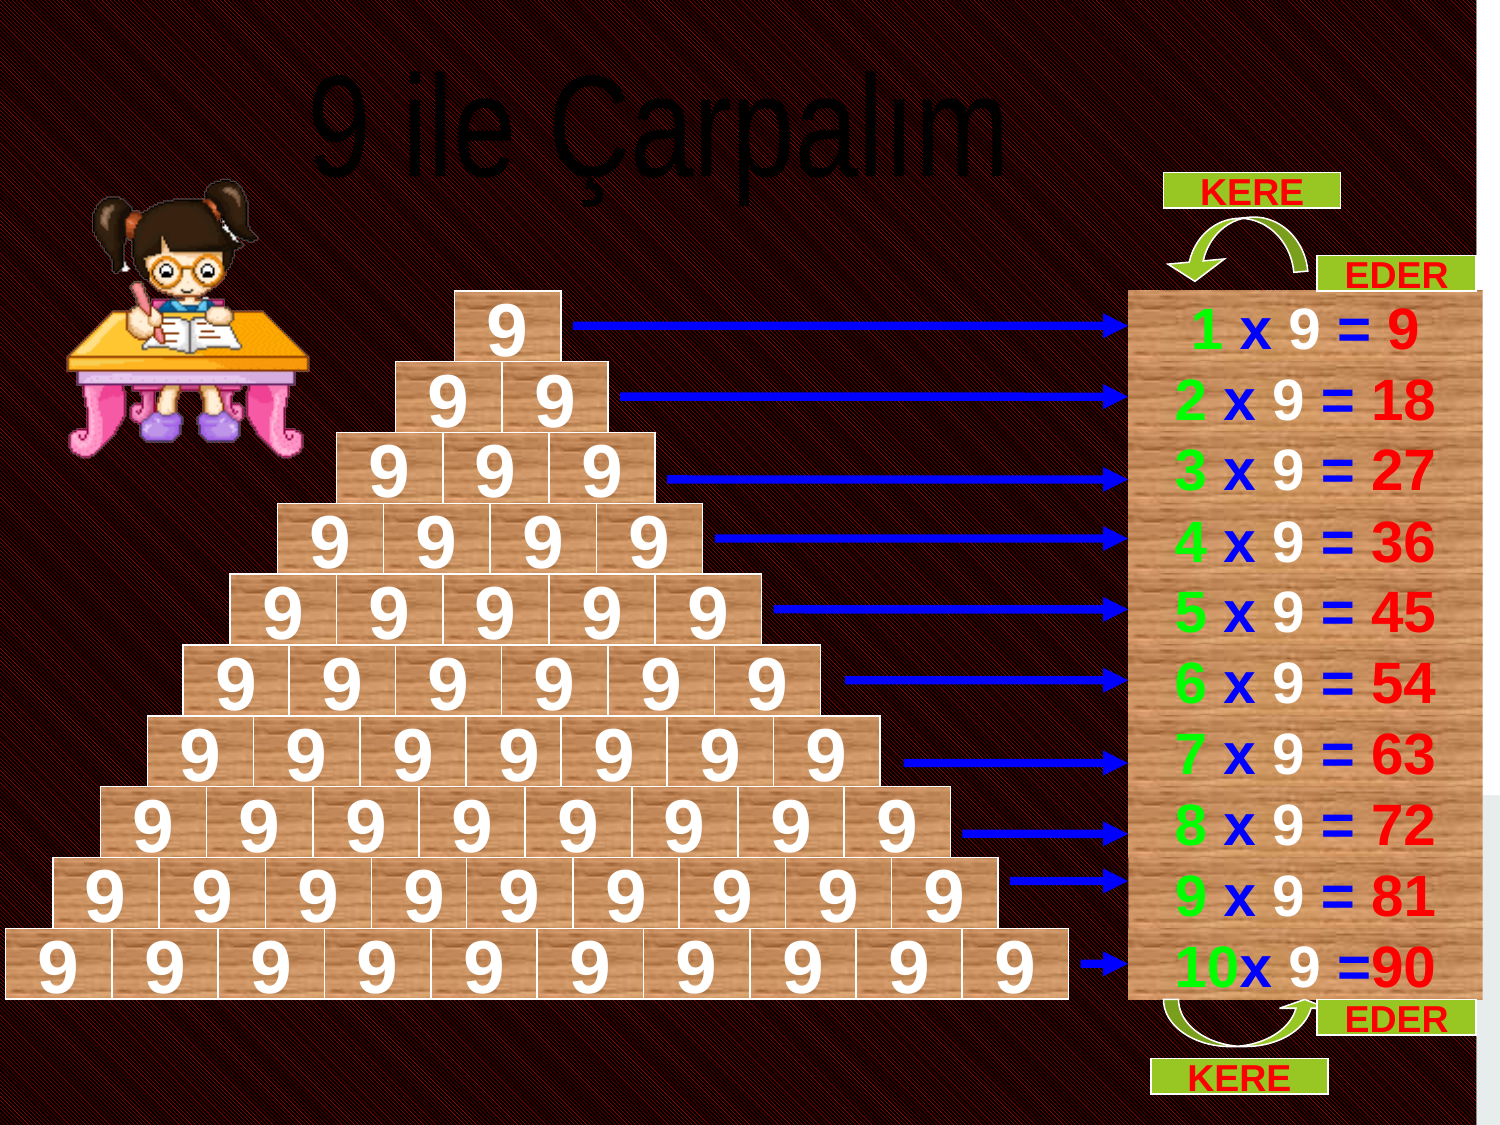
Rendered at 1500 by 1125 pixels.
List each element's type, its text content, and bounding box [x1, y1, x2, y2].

text_box 9 [608, 645, 714, 715]
text_box 9 [182, 645, 289, 715]
text_box 2 x 9 = 18 [1128, 361, 1483, 431]
text_box 7 x 9 = 63 [1128, 715, 1483, 786]
text_box 9 [442, 432, 548, 503]
text_box 9 [5, 928, 111, 1000]
text_box 9 [111, 928, 218, 1000]
text_box 9 [643, 928, 749, 1000]
text_box 9 [749, 928, 856, 1000]
text_box [620, 390, 1128, 403]
text_box 9 [395, 361, 501, 432]
text_box KERE [1151, 1058, 1329, 1094]
text_box 9 [336, 432, 442, 503]
text_box 9 [159, 857, 265, 928]
text_box 9 [206, 786, 312, 857]
text_box [1167, 217, 1308, 282]
text_box 9 [891, 857, 998, 928]
text_box 9 [667, 715, 773, 786]
text_box 9 [785, 857, 891, 928]
text_box 9 [52, 857, 159, 928]
text_box 9 [714, 645, 821, 715]
text_box 9 [277, 503, 383, 574]
text_box KERE [1163, 172, 1341, 208]
text_box 9 [336, 574, 442, 645]
text_box 9 [253, 715, 359, 786]
text_box 9 [501, 361, 609, 432]
text_box 9 [773, 715, 880, 786]
text_box 9 [655, 574, 762, 645]
text_box 9 [289, 645, 395, 715]
text_box 9 [442, 574, 548, 645]
text_box 9 [265, 857, 371, 928]
text_box 9 [679, 857, 785, 928]
text_box EDER [1316, 999, 1477, 1035]
text_box 9 [395, 645, 501, 715]
text_box 9 [548, 574, 655, 645]
text_box [903, 756, 1128, 770]
text_box 9 [454, 290, 561, 361]
text_box 9 [466, 715, 560, 786]
text_box 9 [560, 715, 667, 786]
text_box [1080, 957, 1128, 971]
text_box 9 [418, 786, 525, 857]
text_box 9 [537, 928, 643, 1000]
text_box [962, 827, 1128, 841]
text_box 9 [962, 928, 1069, 1000]
text_box 10x 9 =90 [1128, 928, 1483, 1000]
text_box [1163, 999, 1316, 1047]
text_box 9 [312, 786, 418, 857]
text_box 9 [501, 645, 608, 715]
text_box 9 [596, 503, 703, 574]
text_box 9 [371, 857, 466, 928]
text_box 9 x 9 = 81 [1128, 857, 1483, 928]
text_box 9 [383, 503, 490, 574]
text_box [667, 473, 1128, 486]
text_box EDER [1316, 255, 1477, 291]
text_box 9 [548, 432, 656, 503]
text_box 9 [490, 503, 596, 574]
text_box [1009, 874, 1128, 888]
text_box 8 x 9 = 72 [1128, 786, 1483, 857]
text_box 9 [572, 857, 679, 928]
text_box 6 x 9 = 54 [1128, 644, 1483, 715]
text_box [844, 674, 1128, 687]
text_box 9 [359, 715, 466, 786]
text_box 4 x 9 = 36 [1128, 503, 1483, 573]
text_box [714, 532, 1128, 545]
text_box 9 [147, 715, 253, 786]
text_box 9 [430, 928, 537, 1000]
text_box 9 [324, 928, 430, 1000]
text_box 9 [218, 928, 324, 1000]
text_box [773, 603, 1128, 616]
text_box [572, 319, 1129, 333]
text_box 9 [466, 857, 572, 928]
text_box 5 x 9 = 45 [1128, 573, 1483, 644]
text_box 9 [631, 786, 738, 857]
text_box 9 [525, 786, 631, 857]
text_box 3 x 9 = 27 [1128, 431, 1483, 503]
text_box 9 [230, 574, 336, 645]
text_box 9 [844, 786, 951, 857]
text_box 9 [738, 786, 844, 857]
picture [28, 172, 343, 481]
text_box 1 x 9 = 9 [1128, 290, 1483, 361]
text_box 9 [100, 786, 206, 857]
text_box 9 [856, 928, 962, 1000]
